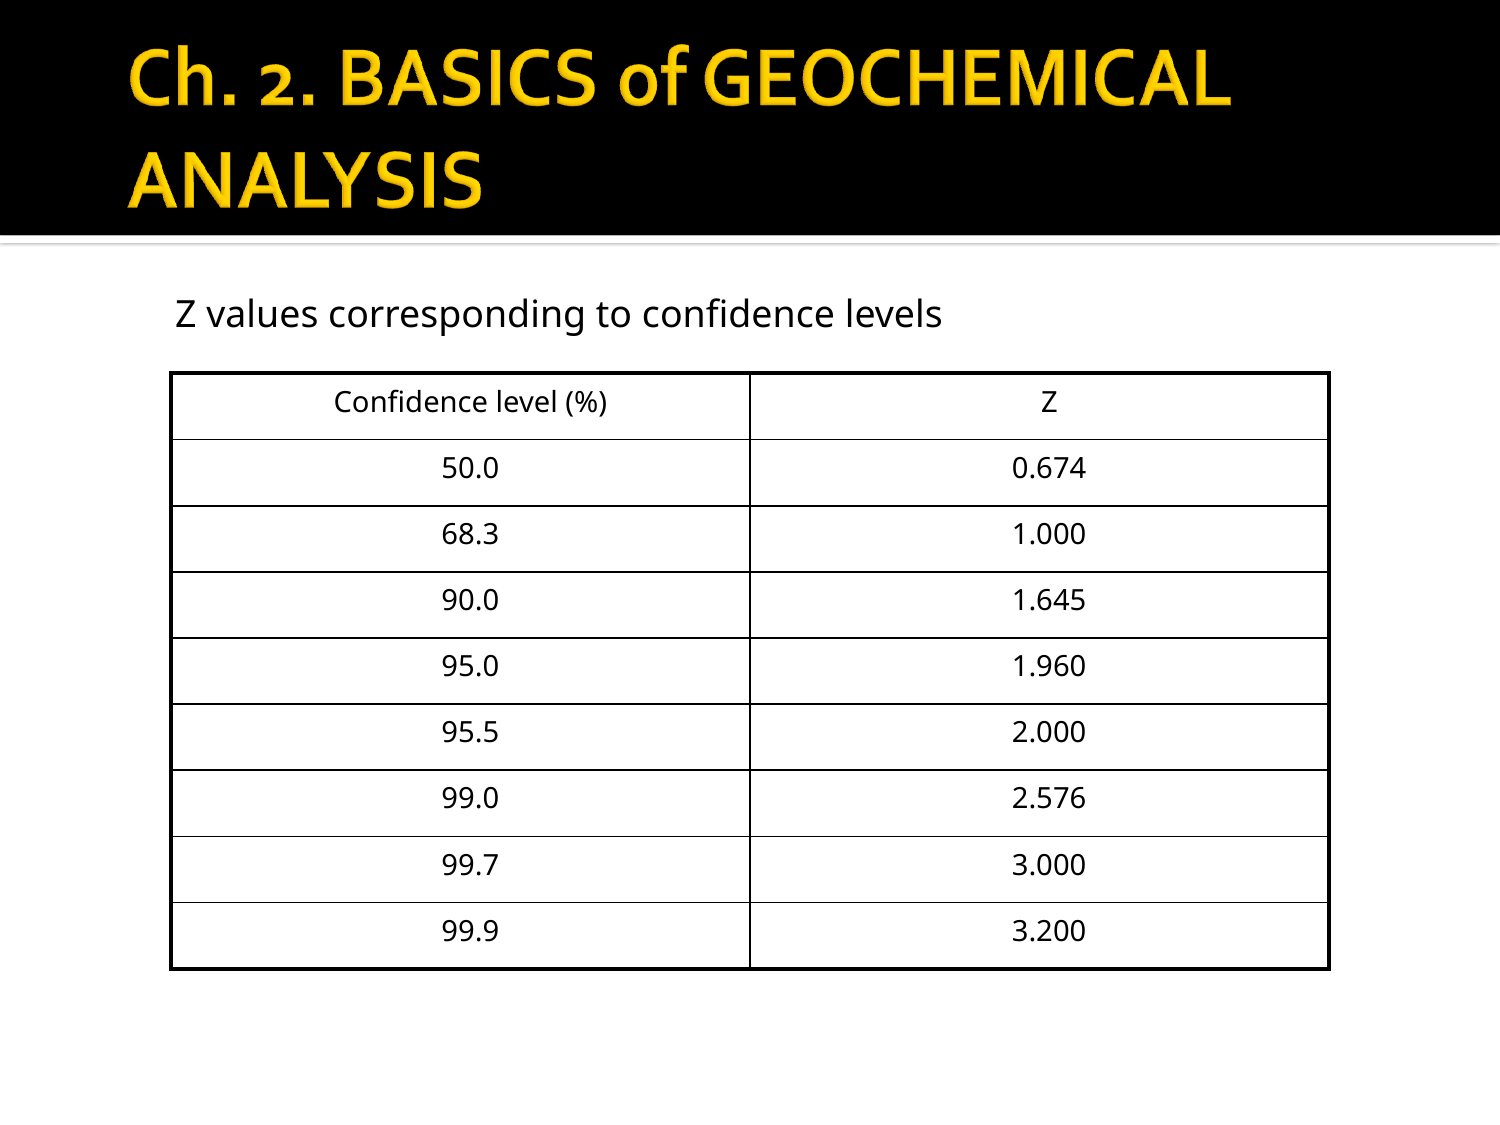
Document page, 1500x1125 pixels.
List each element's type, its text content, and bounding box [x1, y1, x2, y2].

table_cell 2.576 [751, 771, 1327, 836]
table_cell 2.000 [751, 705, 1327, 769]
table_cell 3.200 [751, 903, 1327, 967]
table_cell 99.9 [173, 903, 749, 967]
table_cell 95.0 [173, 639, 749, 703]
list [76, 0, 1376, 232]
table_cell 90.0 [173, 573, 749, 637]
table_cell 99.7 [173, 837, 749, 902]
table_cell 1.960 [751, 639, 1327, 703]
table_header Confidence level (%) [173, 375, 749, 439]
table_cell 1.645 [751, 573, 1327, 637]
table_cell 0.674 [751, 440, 1327, 505]
table_cell 50.0 [173, 440, 749, 505]
table_cell 95.5 [173, 705, 749, 769]
table_cell 68.3 [173, 507, 749, 571]
table_cell 1.000 [751, 507, 1327, 571]
table_header Z [751, 375, 1327, 439]
table_cell 3.000 [751, 837, 1327, 902]
text_box Z values corresponding to confidence levels [160, 282, 959, 342]
table_cell 99.0 [173, 771, 749, 836]
